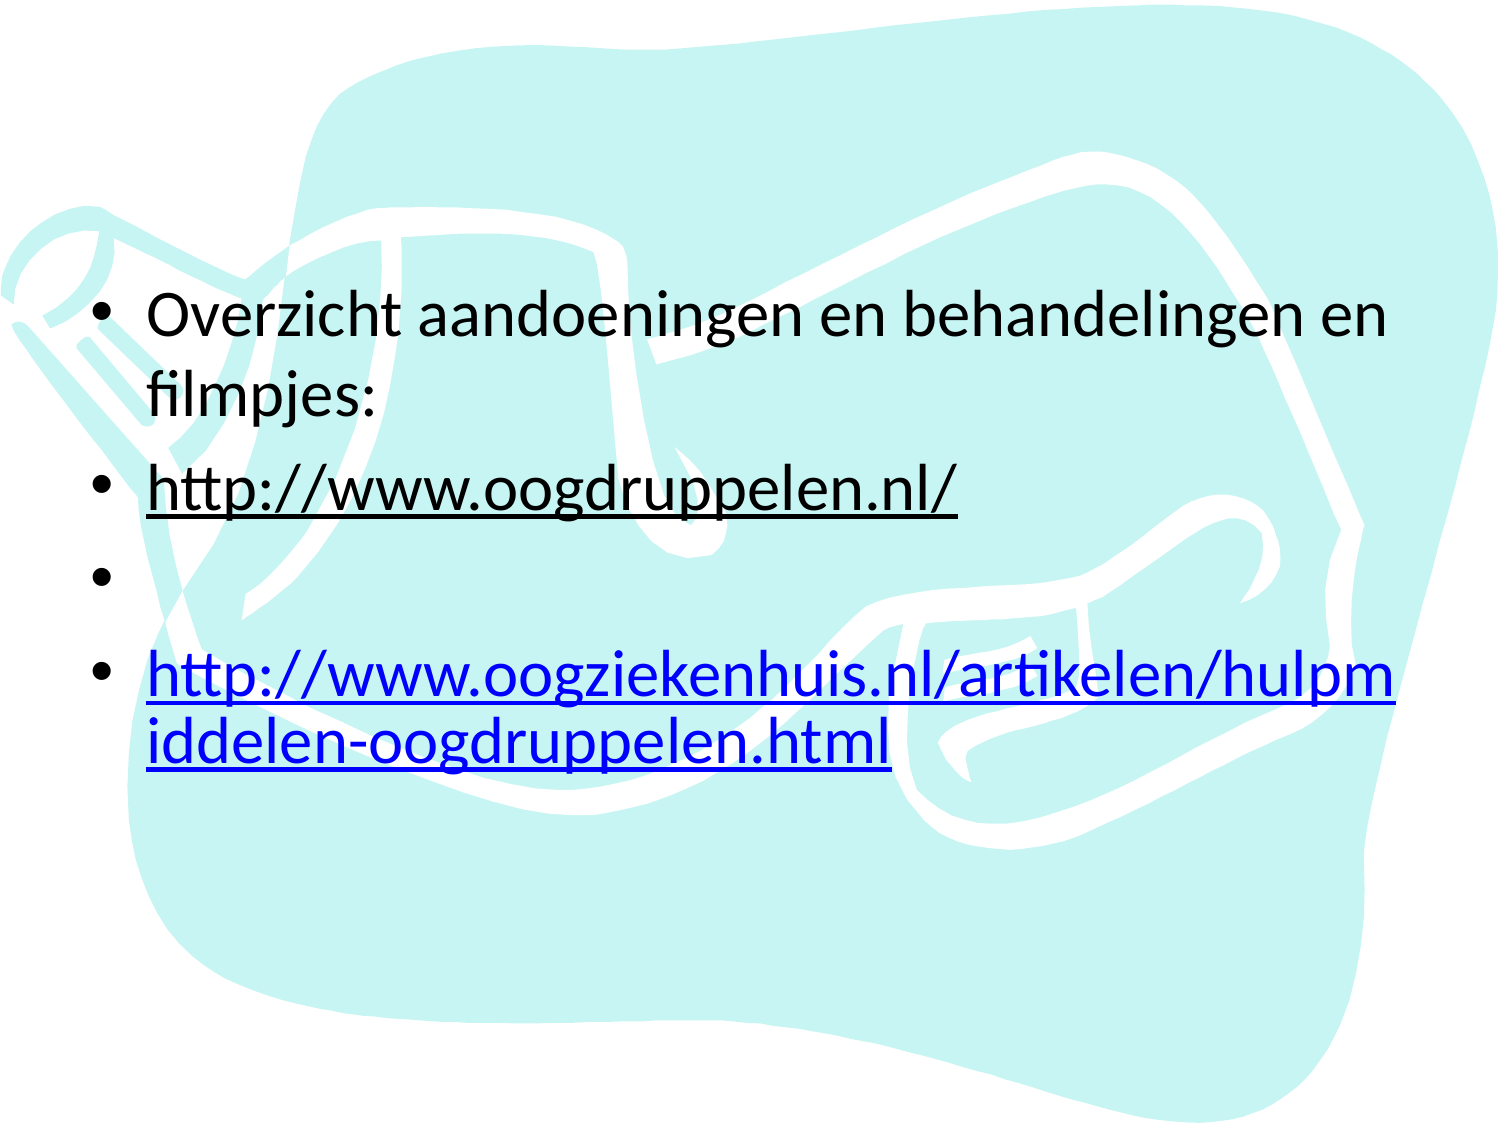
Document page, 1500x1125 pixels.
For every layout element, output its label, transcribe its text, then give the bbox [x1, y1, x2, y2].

list Overzicht aandoeningen en behandelingen en filmpjes: http://www.oogdruppelen.nl/ http://www.oogziekenhuis.nl/artikelen/hulpmiddelen-oogdruppelen.html [75, 262, 1425, 1005]
